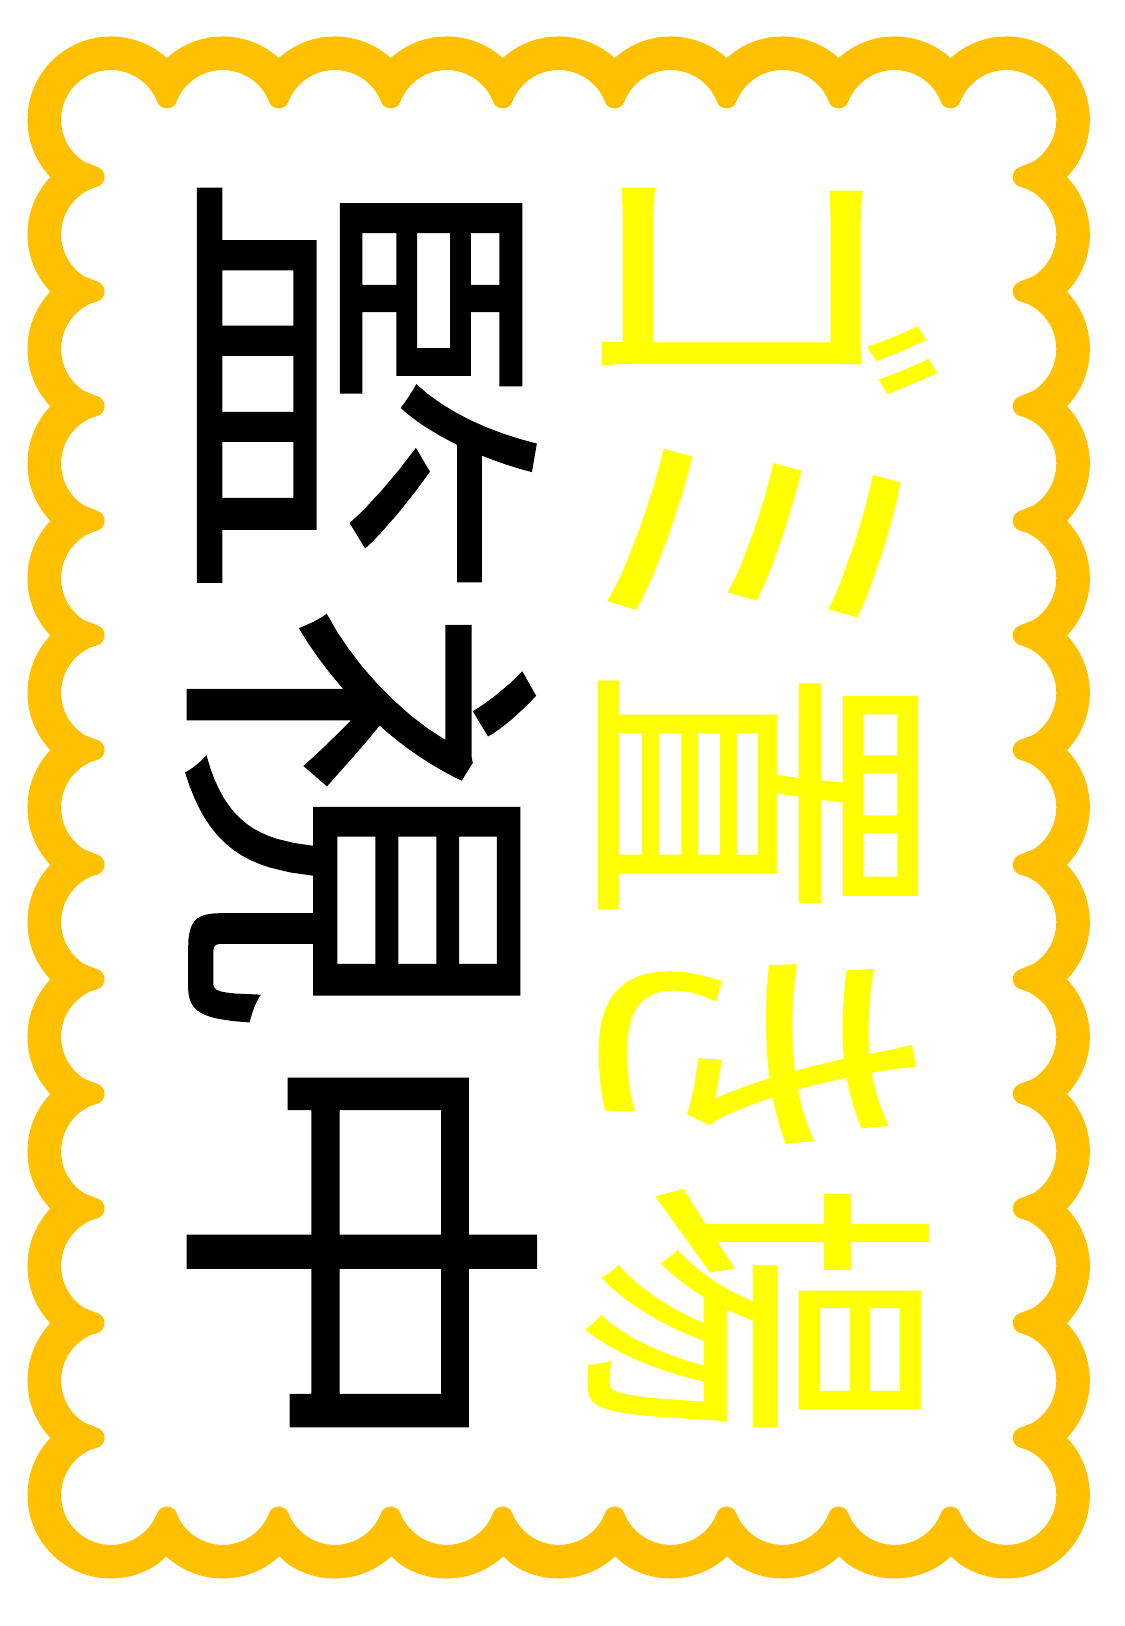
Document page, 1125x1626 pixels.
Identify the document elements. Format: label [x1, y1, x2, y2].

text_box [35, 44, 1082, 1571]
